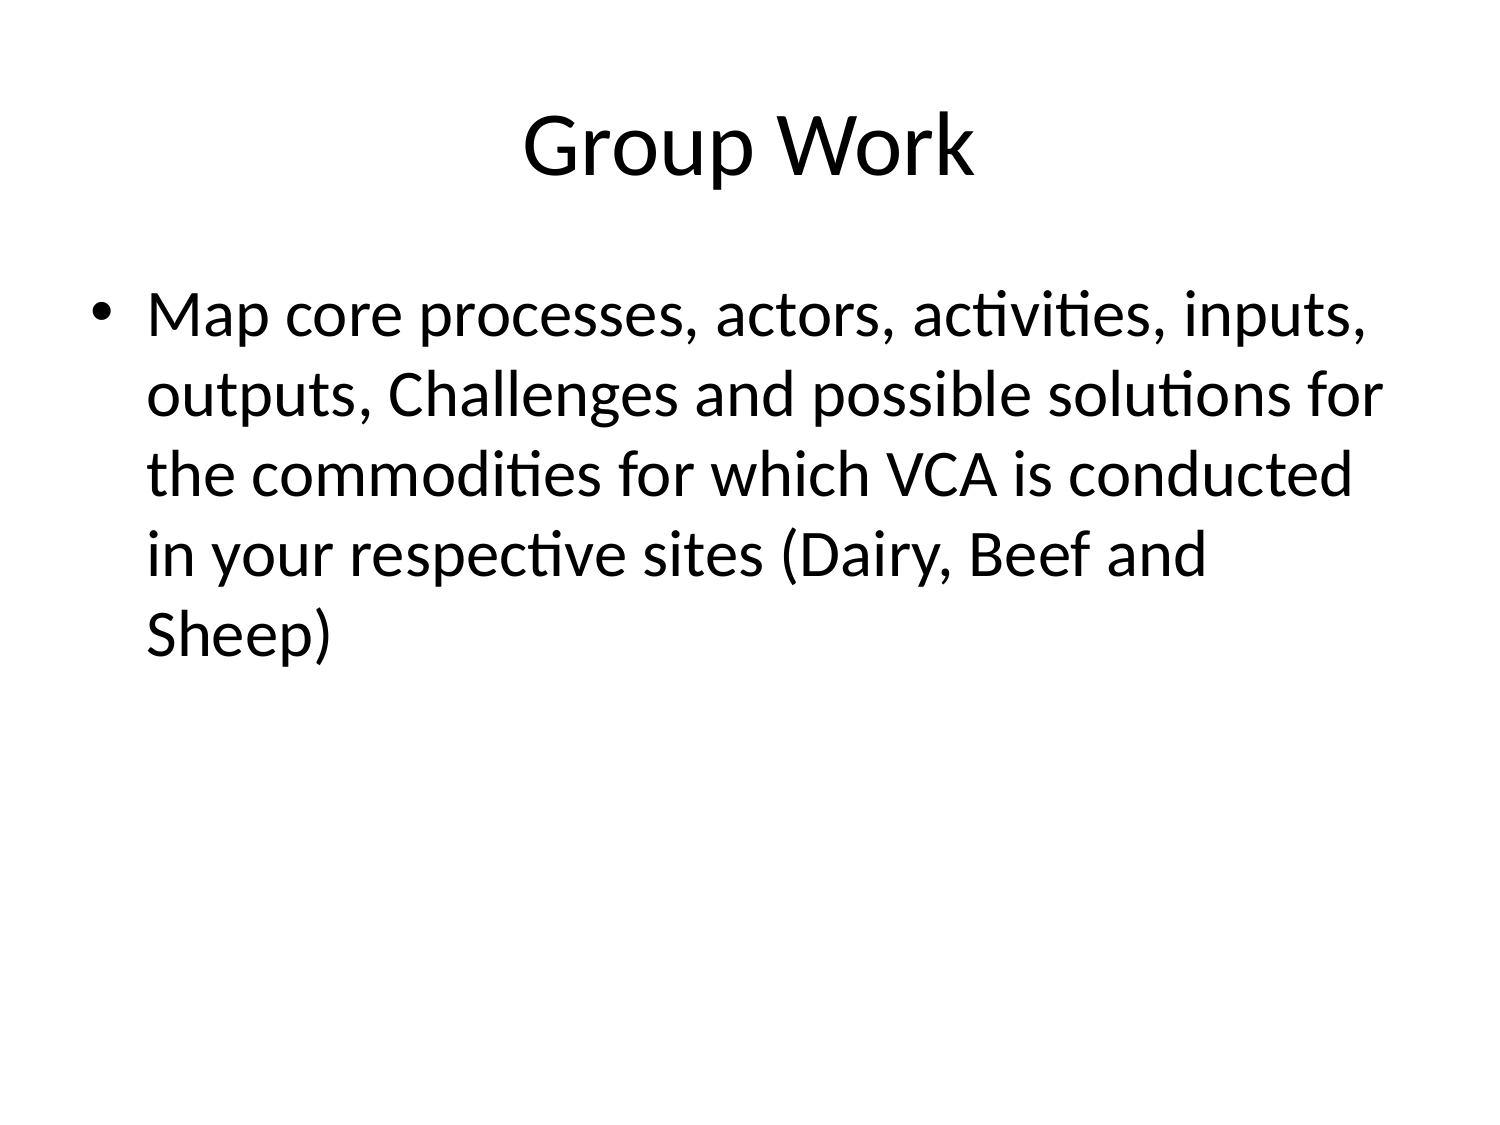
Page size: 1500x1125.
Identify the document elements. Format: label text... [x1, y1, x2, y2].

list Map core processes, actors, activities, inputs, outputs, Challenges and possible solutions for the commodities for which VCA is conducted in your respective sites (Dairy, Beef and Sheep) [75, 262, 1425, 1005]
title Group Work [75, 45, 1425, 233]
